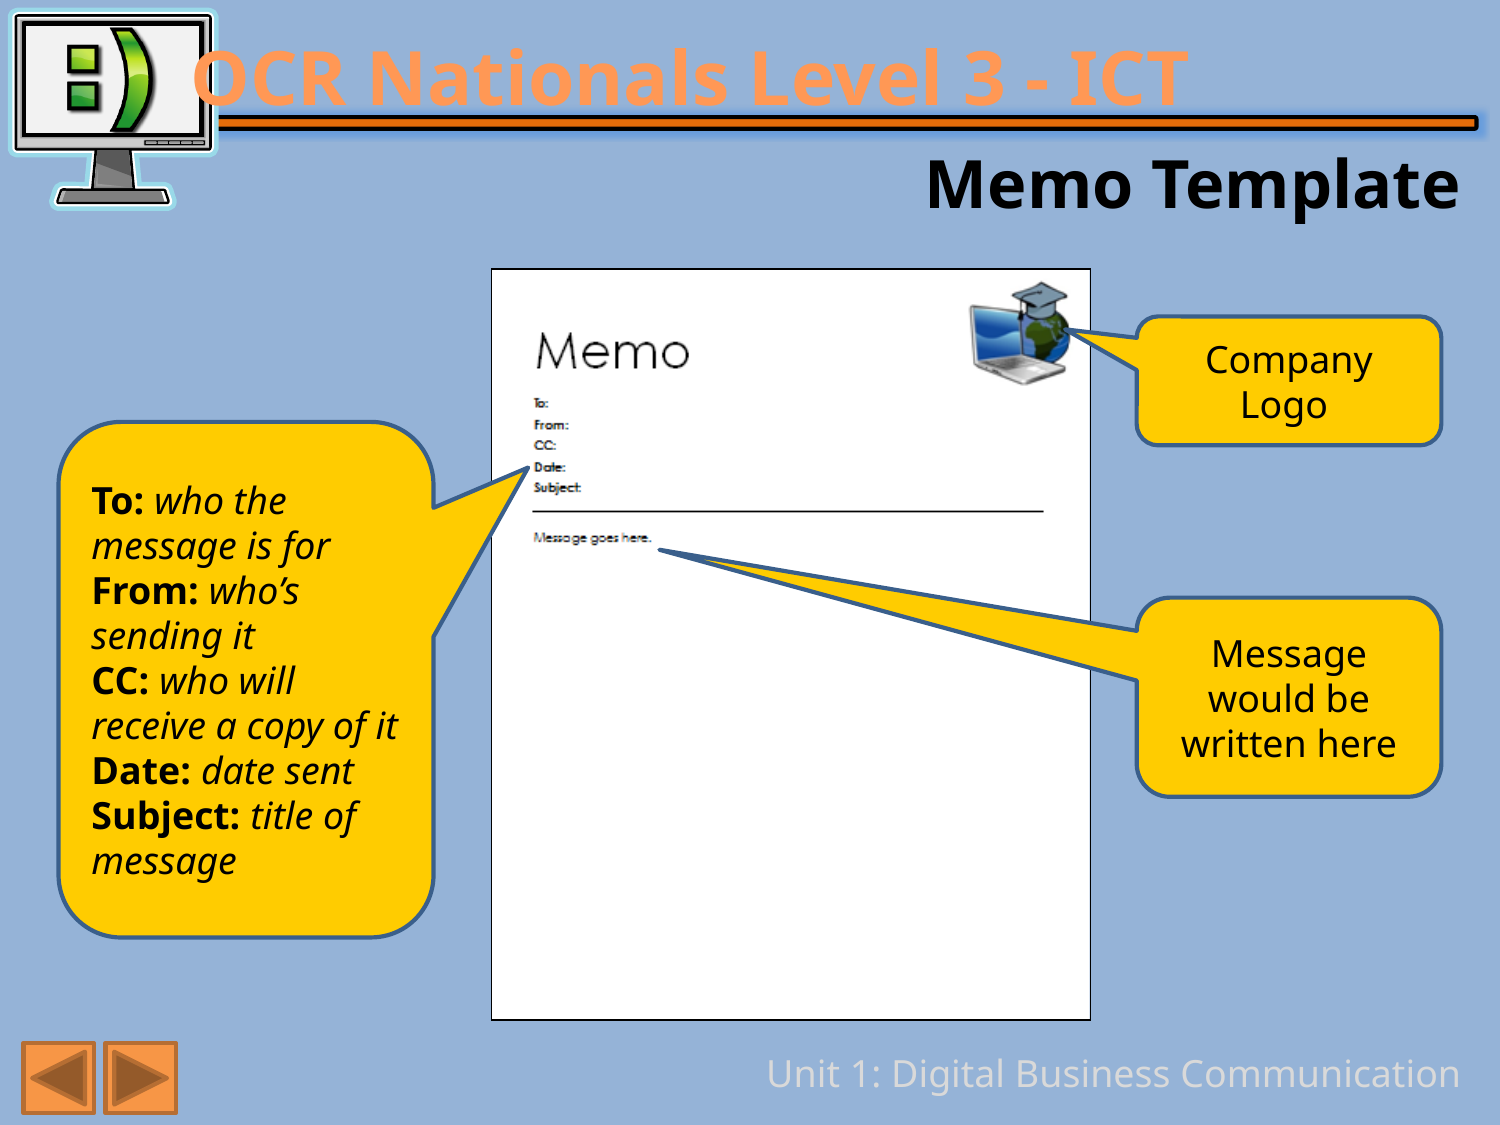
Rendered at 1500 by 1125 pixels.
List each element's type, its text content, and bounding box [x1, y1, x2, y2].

picture [48, 21, 172, 139]
text_box Message would be written here [1095, 595, 1444, 799]
title Memo Template [187, 117, 1477, 247]
text_box Company Logo [1095, 314, 1444, 448]
picture [491, 269, 1090, 1020]
text_box To: who the message is for From: who’s sending it CC: who will receive a copy of it Date: date sent Subject: title of message [56, 419, 486, 940]
